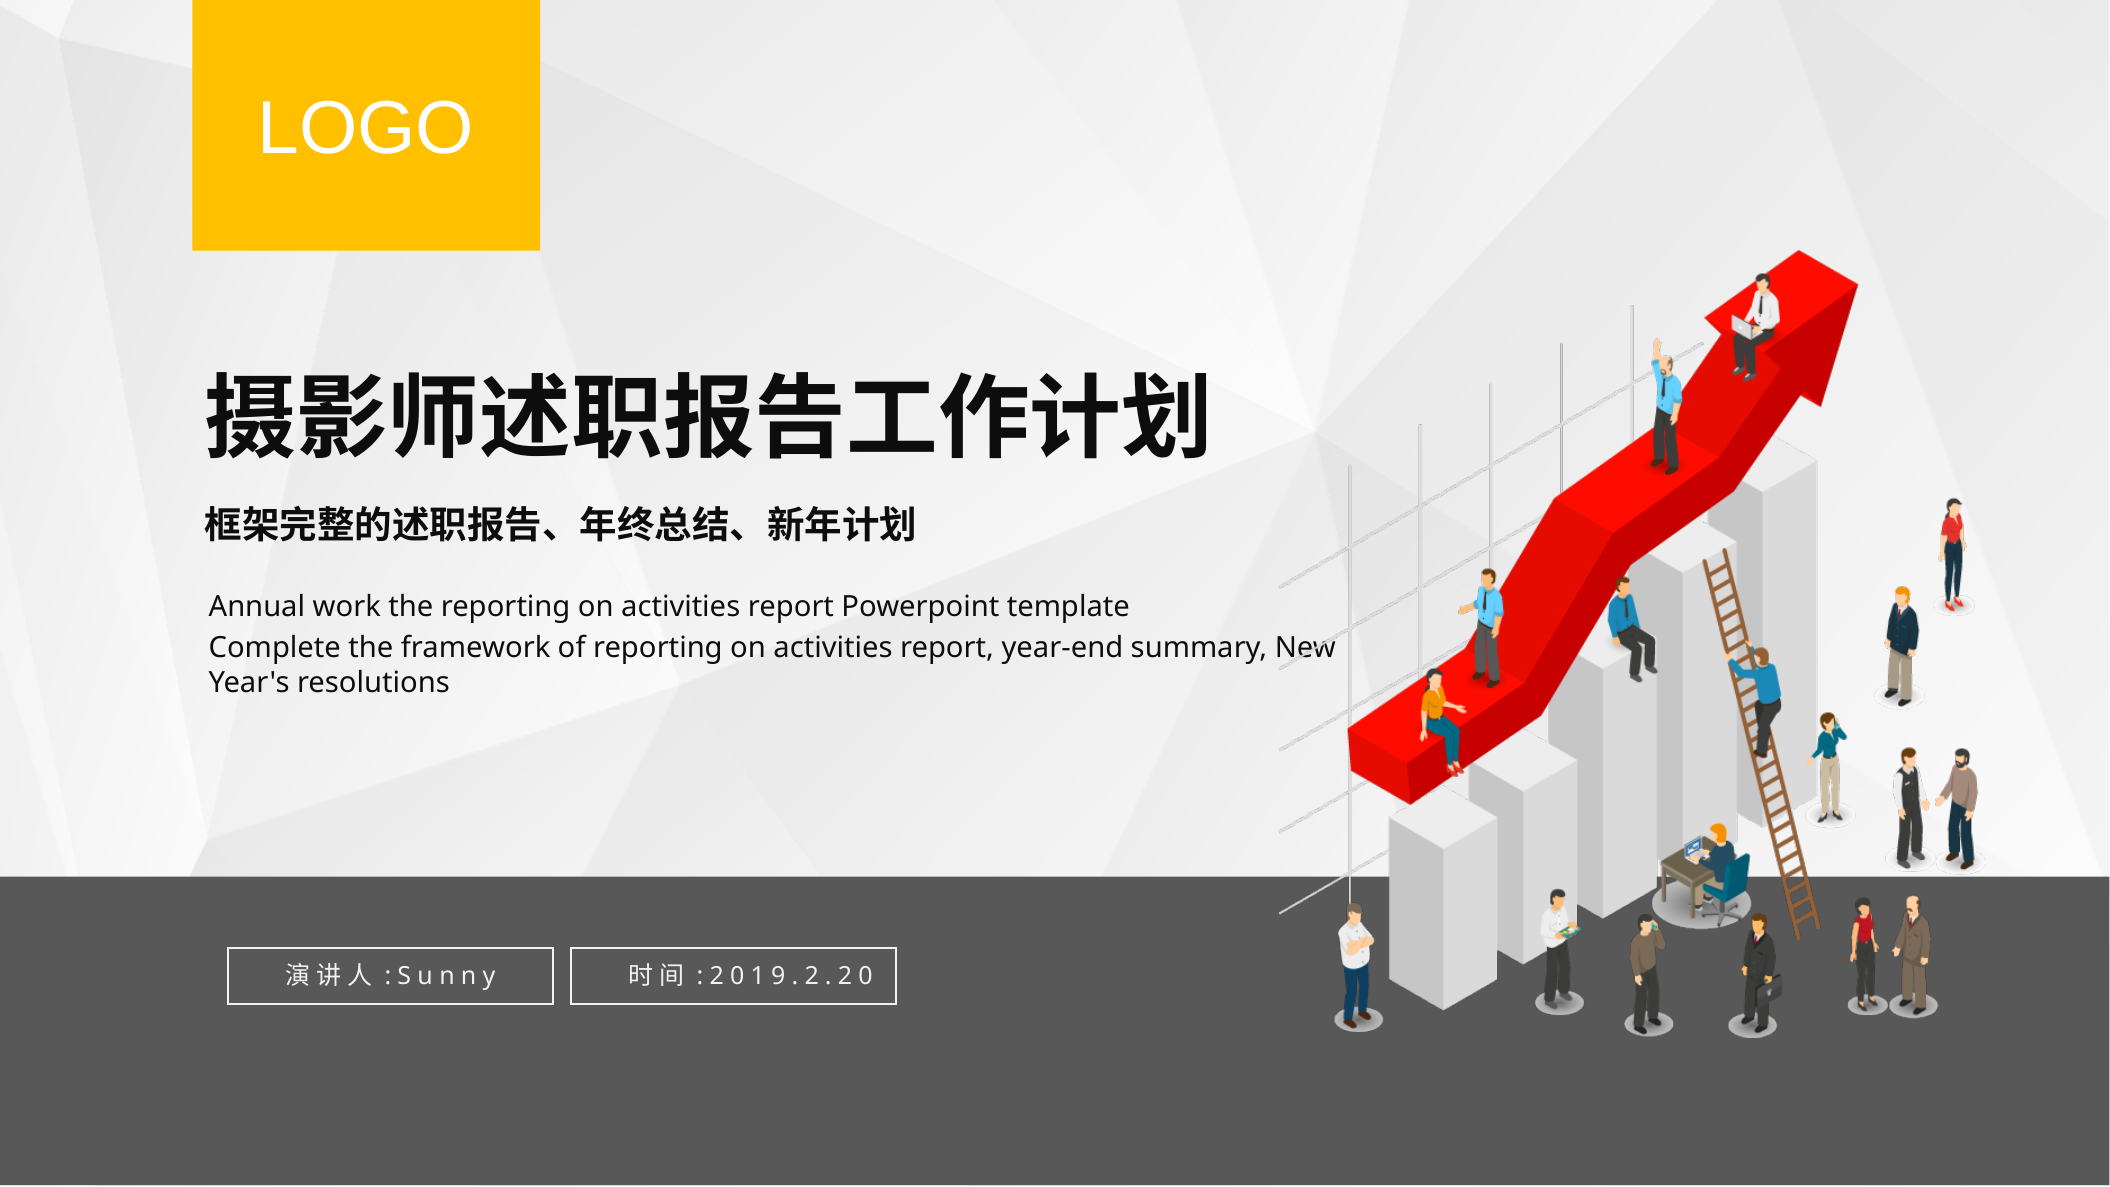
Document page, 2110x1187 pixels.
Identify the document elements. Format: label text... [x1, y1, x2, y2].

text_box Annual work the reporting on activities report Powerpoint template Complete the framework of reporting on activities report, year-end summary, New Year's resolutions [208, 580, 1278, 706]
text_box [0, 876, 2110, 1186]
text_box LOGO [191, 0, 541, 252]
text_box 摄影师述职报告工作计划 框架完整的述职报告、年终总结、新年计划 [188, 274, 1278, 604]
picture [0, 0, 2110, 1038]
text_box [227, 947, 896, 1004]
